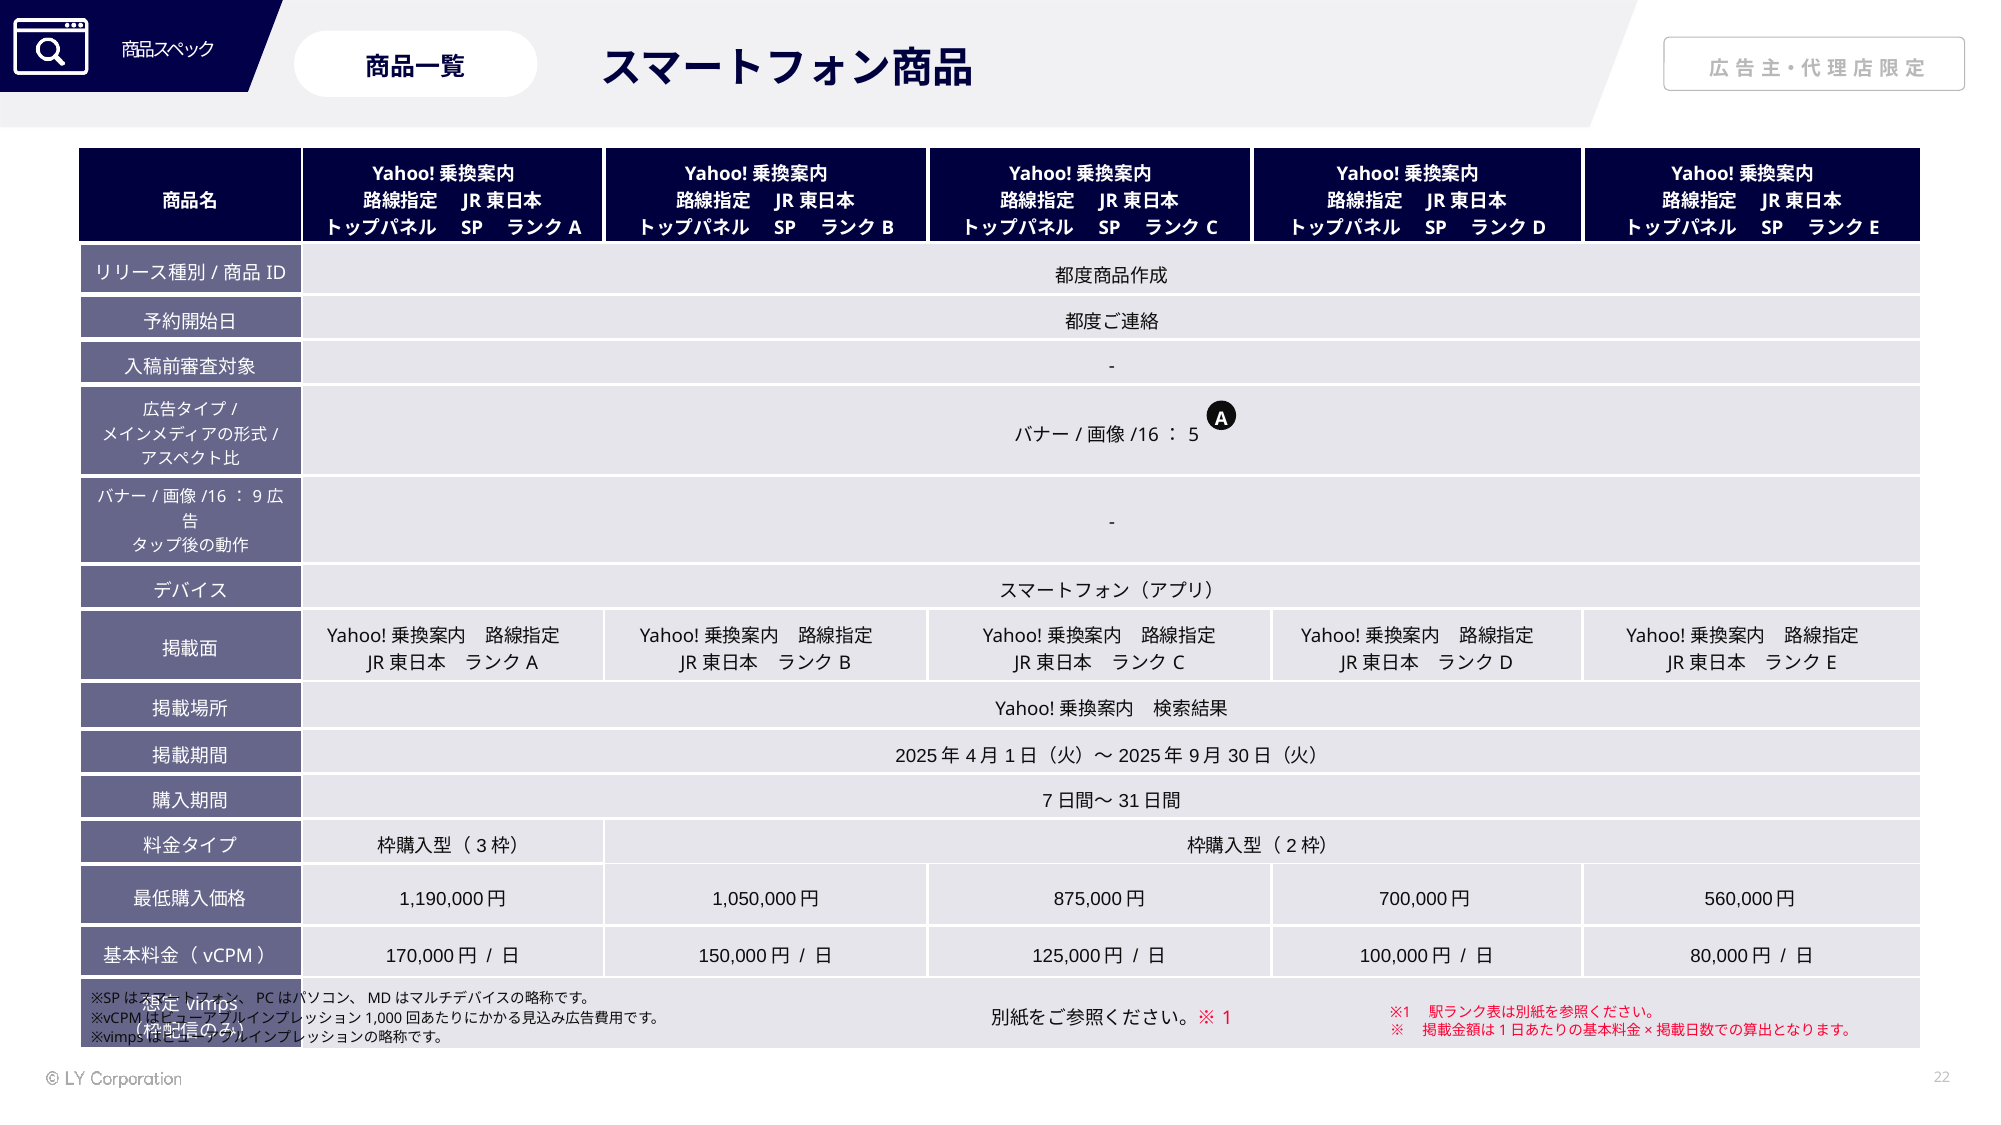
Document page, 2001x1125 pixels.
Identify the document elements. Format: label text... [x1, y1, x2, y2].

table_header Yahoo!乗換案内 路線指定 JR東日本 トップパネル SP ランクC [930, 148, 1250, 241]
list 商品スペック [97, 13, 240, 81]
text_box 商品一覧 [293, 29, 539, 98]
table_cell スマートフォン（アプリ） [303, 565, 1920, 607]
table_cell 125,000円 / 日 [929, 927, 1270, 976]
table_cell - [303, 477, 1920, 562]
table_cell 700,000円 [1273, 864, 1581, 924]
table_cell Yahoo!乗換案内 路線指定 JR東日本 ランクD [1273, 610, 1581, 680]
text_box ※SPはスマートフォン、PCはパソコン、MDはマルチデバイスの略称です。 ※vCPMはビューアブルインプレッション1,000回あたりにかかる見込み広告費用です。 ※vimpsはビューアブルインプレッションの略称です。 [91, 987, 774, 1046]
table_cell 2025年4月1日（火）～2025年9月30日（火） [303, 730, 1920, 772]
picture [46, 1071, 181, 1088]
table_cell 都度商品作成 [303, 244, 1920, 293]
table_cell Yahoo!乗換案内 路線指定 JR東日本 ランクB [605, 610, 926, 680]
table_cell 入稿前審査対象 [81, 342, 301, 382]
table_cell 最低購入価格 [81, 866, 301, 923]
table_cell 150,000円 / 日 [605, 927, 926, 976]
text_box ※1 駅ランク表は別紙を参照ください。 ※ 掲載金額は1日あたりの基本料金×掲載日数での算出となります。 [1375, 995, 1873, 1046]
table_cell 1,190,000円 [303, 865, 603, 924]
table_cell 560,000円 [1584, 864, 1920, 924]
table_cell 170,000円 / 日 [303, 927, 603, 976]
list スマートフォン商品 [599, 41, 1481, 97]
table_cell 80,000円 / 日 [1584, 927, 1920, 976]
table_cell 100,000円 / 日 [1273, 927, 1581, 976]
table_cell Yahoo!乗換案内 路線指定 JR東日本 ランクE [1584, 610, 1920, 680]
table_cell デバイス [81, 566, 301, 607]
table_cell 広告タイプ/ メインメディアの形式/ アスペクト比 [81, 387, 301, 474]
table_cell Yahoo!乗換案内 路線指定 JR東日本 ランクA [303, 610, 603, 680]
table_cell 7日間～31日間 [303, 775, 1920, 817]
table_cell 基本料金（vCPM） [81, 927, 301, 975]
table_cell 別紙をご参照ください。※1 [303, 978, 1920, 1048]
table_cell 掲載期間 [81, 731, 301, 772]
table_cell Yahoo!乗換案内 検索結果 [303, 682, 1920, 727]
table_cell 予約開始日 [81, 297, 301, 337]
table_cell 料金タイプ [81, 821, 301, 862]
table_cell Yahoo!乗換案内 路線指定 JR東日本 ランクC [929, 610, 1270, 680]
table_cell 掲載場所 [81, 683, 301, 727]
table_cell 875,000円 [929, 864, 1270, 924]
table_cell 枠購入型（2枠） [605, 820, 1920, 863]
table_cell 購入期間 [81, 776, 301, 817]
table_header 商品名 [79, 148, 301, 241]
table_cell 1,050,000円 [605, 864, 926, 924]
table_cell 掲載面 [81, 611, 301, 679]
table_cell バナー/画像/16：9広告 タップ後の動作 [81, 478, 301, 562]
table_header Yahoo!乗換案内 路線指定 JR東日本 トップパネル SP ランクB [606, 148, 926, 241]
table_cell バナー/画像/16：5 [303, 386, 1920, 474]
table_cell - [303, 341, 1920, 383]
text_box A [1206, 400, 1237, 431]
table_cell 都度ご連絡 [303, 296, 1920, 338]
picture [9, 5, 92, 87]
table_cell 想定vimps （枠配信のみ） [81, 979, 301, 1047]
table_header Yahoo!乗換案内 路線指定 JR東日本 トップパネル SP ランクD [1254, 148, 1581, 241]
table_header Yahoo!乗換案内 路線指定 JR東日本 トップパネル SP ランクE [1585, 148, 1920, 241]
table_cell 枠購入型（3枠） [303, 820, 603, 862]
table_cell リリース種別/商品ID [81, 245, 301, 292]
table_header Yahoo!乗換案内 路線指定 JR東日本 トップパネル SP ランクA [303, 148, 602, 241]
